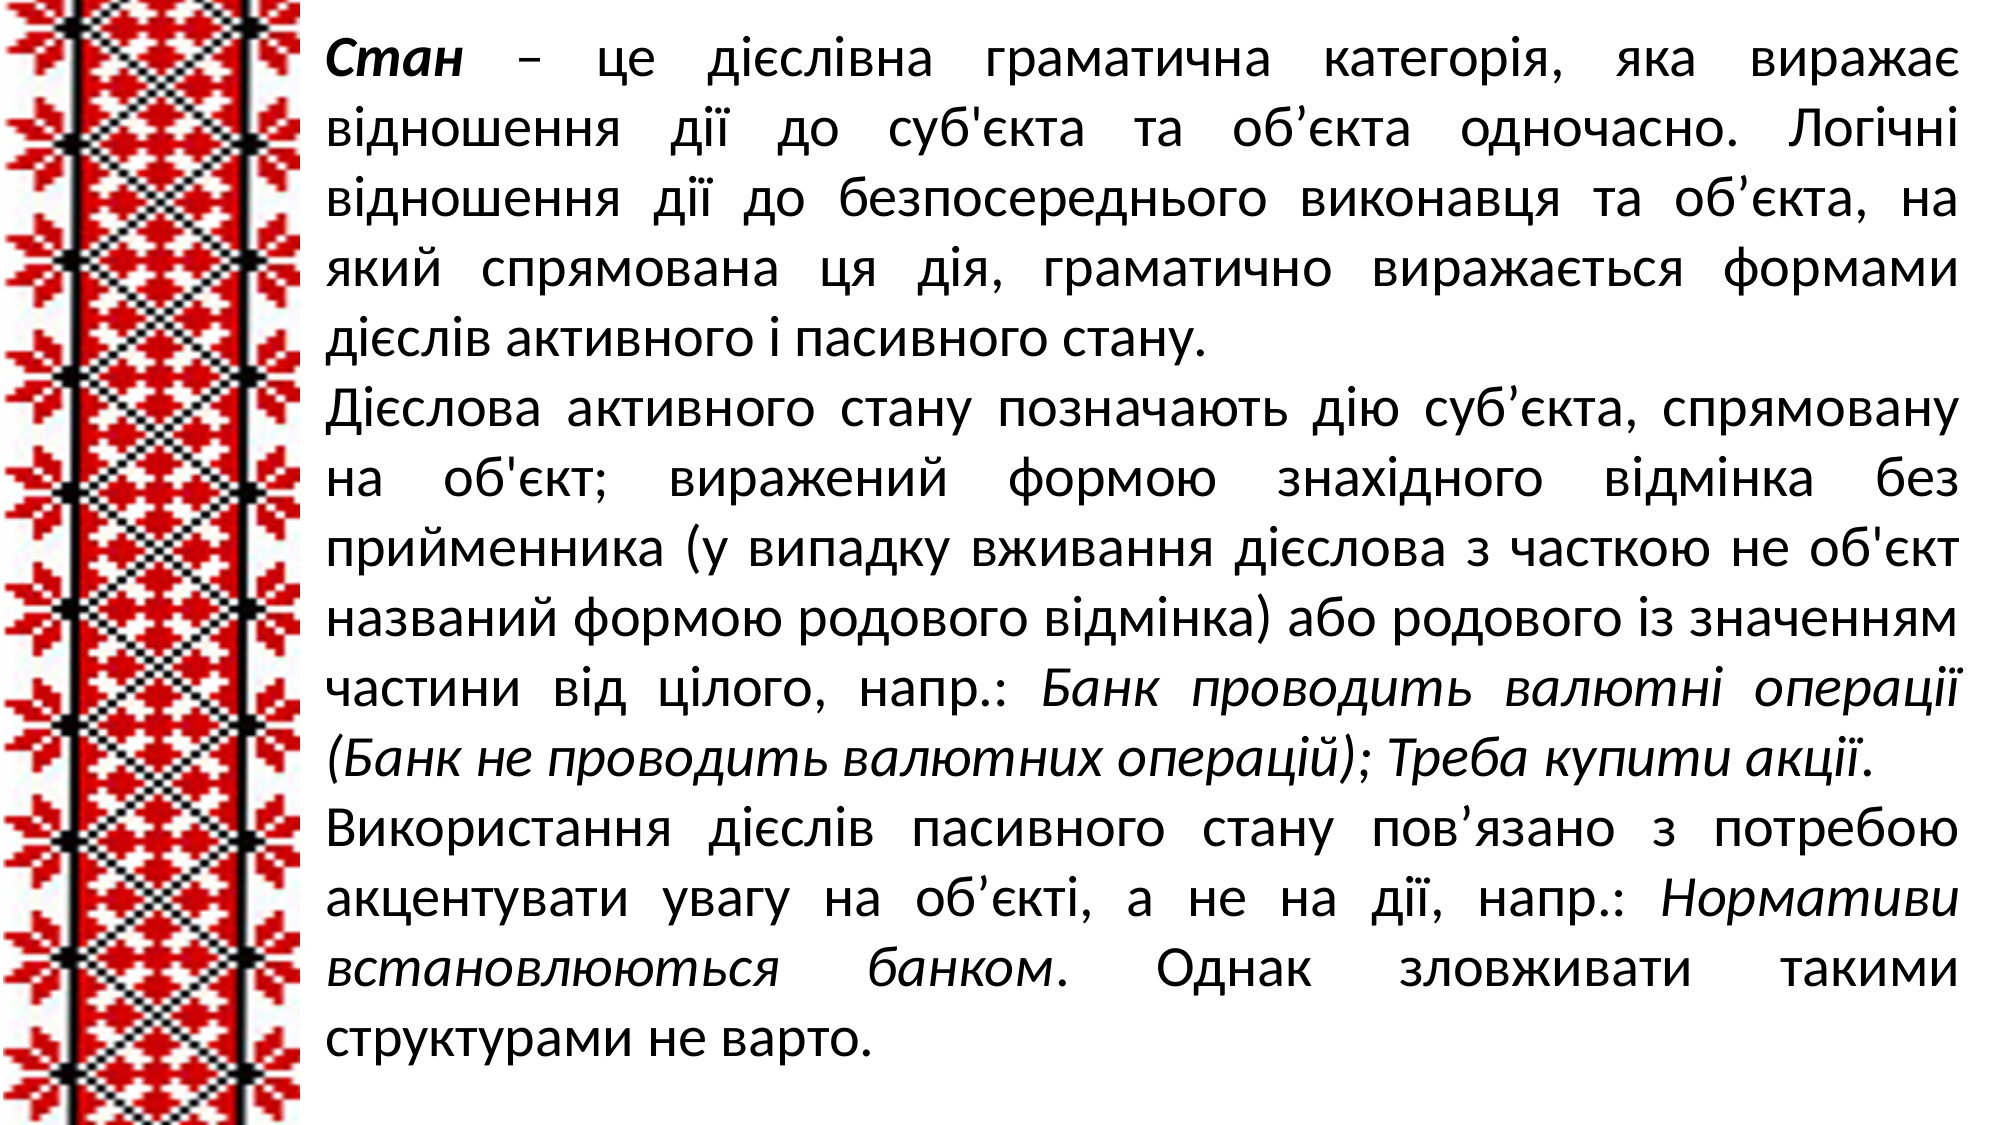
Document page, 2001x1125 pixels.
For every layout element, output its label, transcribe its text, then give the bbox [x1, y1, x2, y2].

text_box Стан – це дієслівна граматична категорія, яка виражає відношення дії до суб'єкта та об’єкта одночасно. Логічні відношення дії до безпосереднього виконавця та об’єкта, на який спрямована ця дія, граматично виражається формами дієслів активного і пасивного стану. Дієслова активного стану позначають дію суб’єкта, спрямовану на об'єкт; виражений формою знахідного відмінка без прийменника (у випадку вживання дієслова з часткою не об'єкт названий формою родового відмінка) або родового із значенням частини від цілого, напр.: Банк проводить валютні операції (Банк не проводить валютних операцій); Треба купити акції. Використання дієслів пасивного стану пов’язано з потребою акцентувати увагу на об’єкті, а не на дії, напр.: Нормативи встановлюються банком. Однак зловживати такими структурами не варто. [310, 10, 1976, 1075]
picture [3, 0, 300, 1125]
